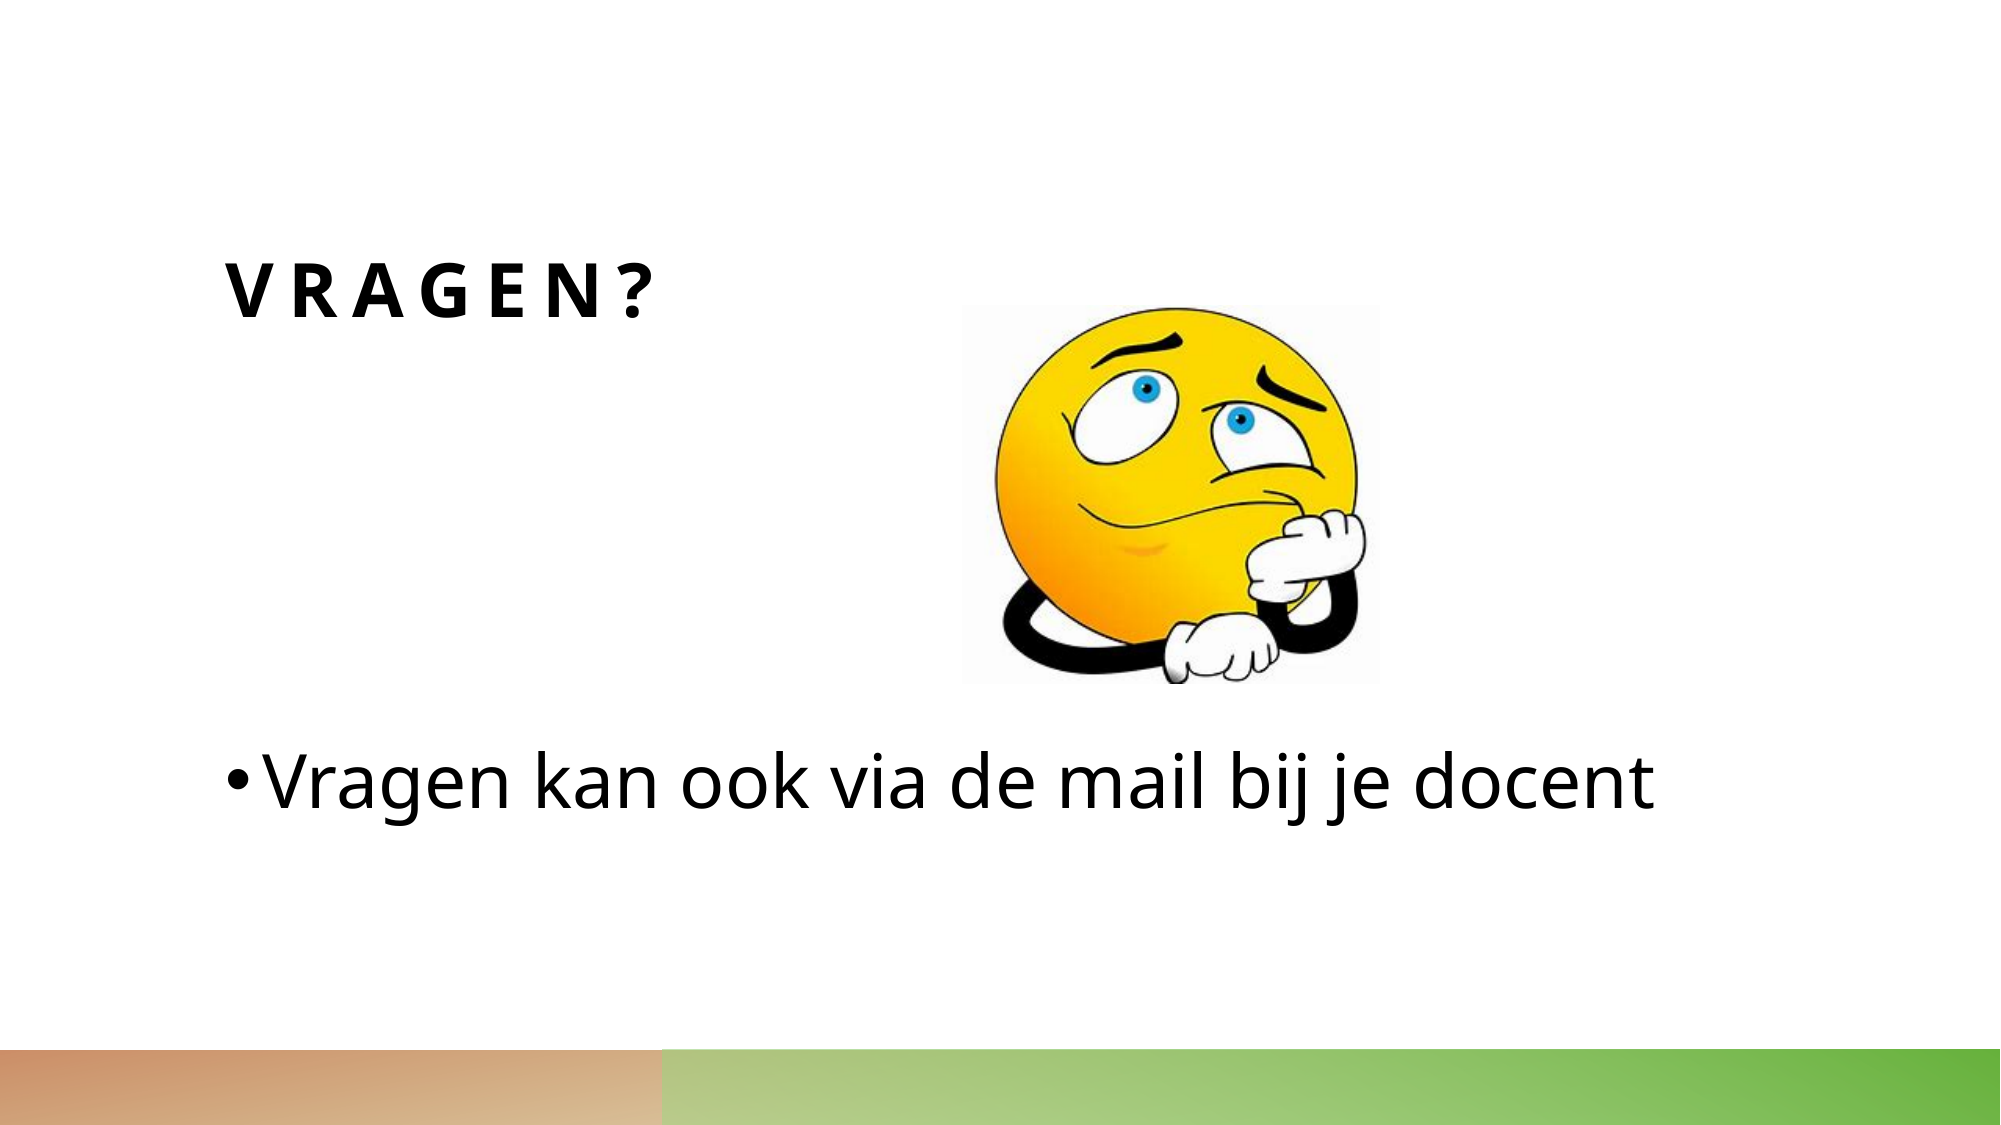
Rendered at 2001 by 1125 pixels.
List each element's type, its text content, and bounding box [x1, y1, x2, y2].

list Vragen kan ook via de mail bij je docent [225, 346, 1905, 996]
title Vragen? [225, 130, 1905, 333]
picture [962, 305, 1380, 684]
